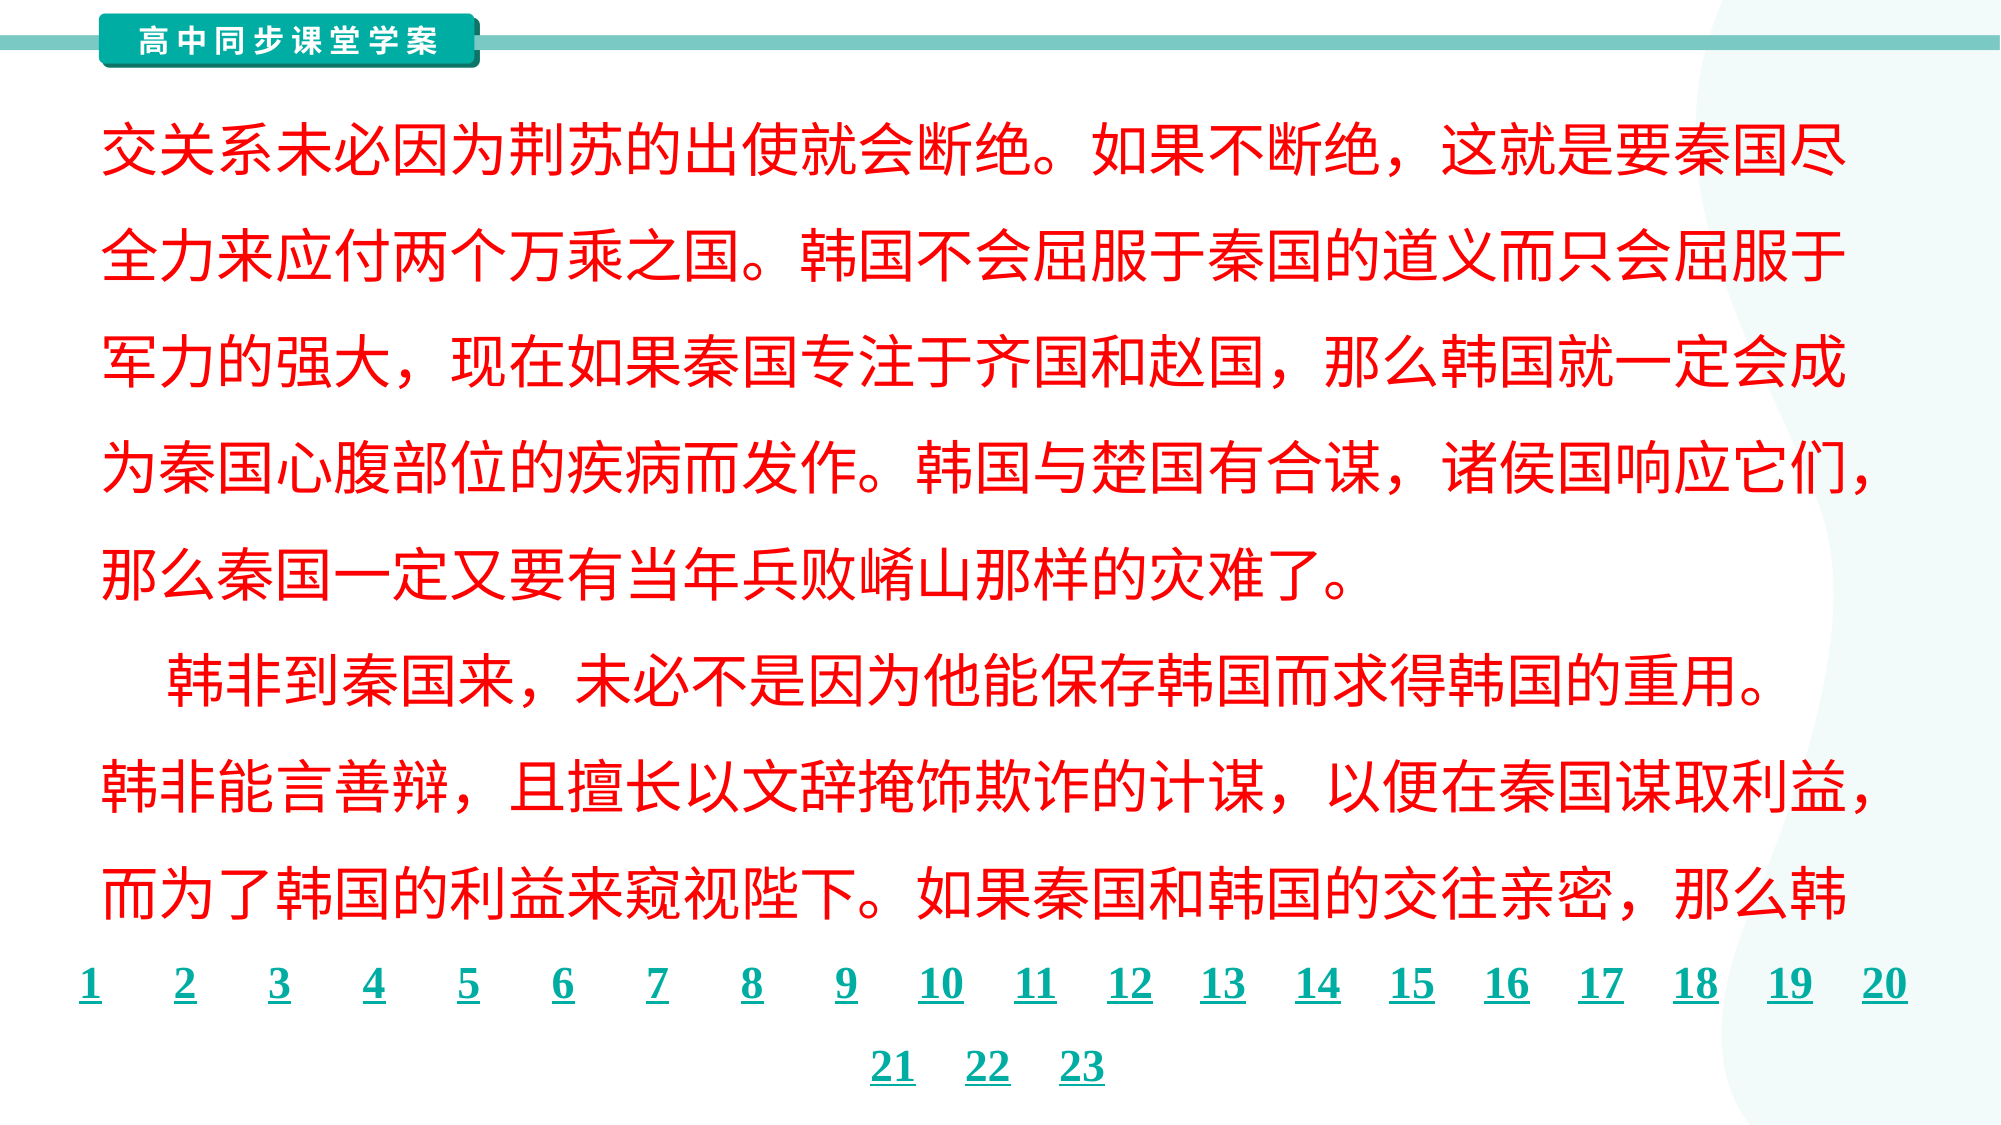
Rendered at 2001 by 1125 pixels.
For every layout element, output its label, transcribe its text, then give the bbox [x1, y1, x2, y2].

picture [0, 0, 2000, 1125]
text_box 交关系未必因为荆苏的出使就会断绝。如果不断绝，这就是要秦国尽 全力来应付两个万乘之国。韩国不会屈服于秦国的道义而只会屈服于 军力的强大，现在如果秦国专注于齐国和赵国，那么韩国就一定会成 为秦国心腹部位的疾病而发作。韩国与楚国有合谋，诸侯国响应它们， 那么秦国一定又要有当年兵败崤山那样的灾难了。 韩非到秦国来，未必不是因为他能保存韩国而求得韩国的重用。 韩非能言善辩，且擅长以文辞掩饰欺诈的计谋，以便在秦国谋取利益， 而为了韩国的利益来窥视陛下。如果秦国和韩国的交往亲密，那么韩 [100, 76, 1899, 927]
